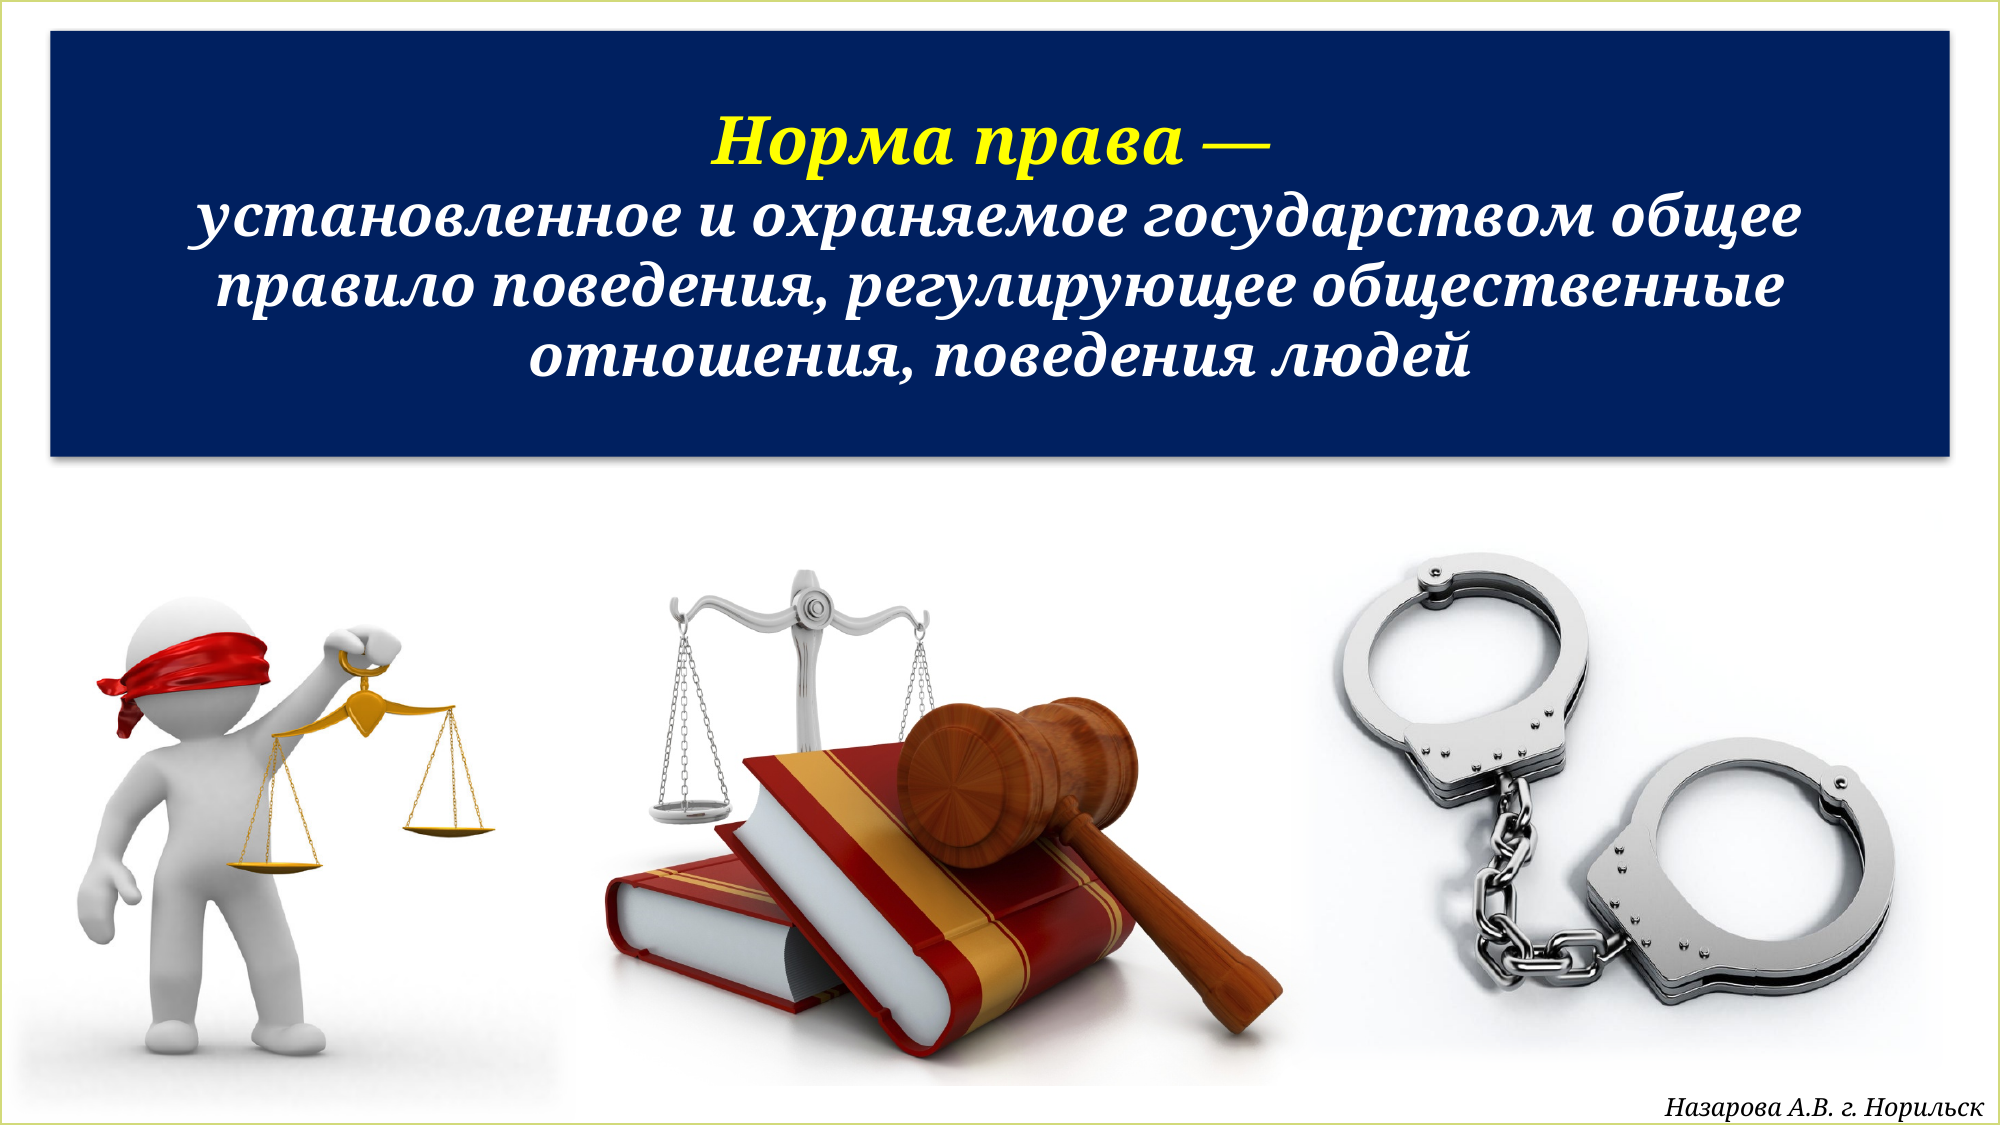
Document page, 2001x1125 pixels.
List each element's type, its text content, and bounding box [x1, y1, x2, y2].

text_box Назарова А.В. г. Норильск [1583, 1084, 2000, 1125]
title Норма права — установленное и охраняемое государством общее правило поведения, регулирующее общественные отношения, поведения людей [50, 30, 1950, 457]
picture [0, 508, 1943, 1125]
text_box [0, 0, 2000, 1125]
